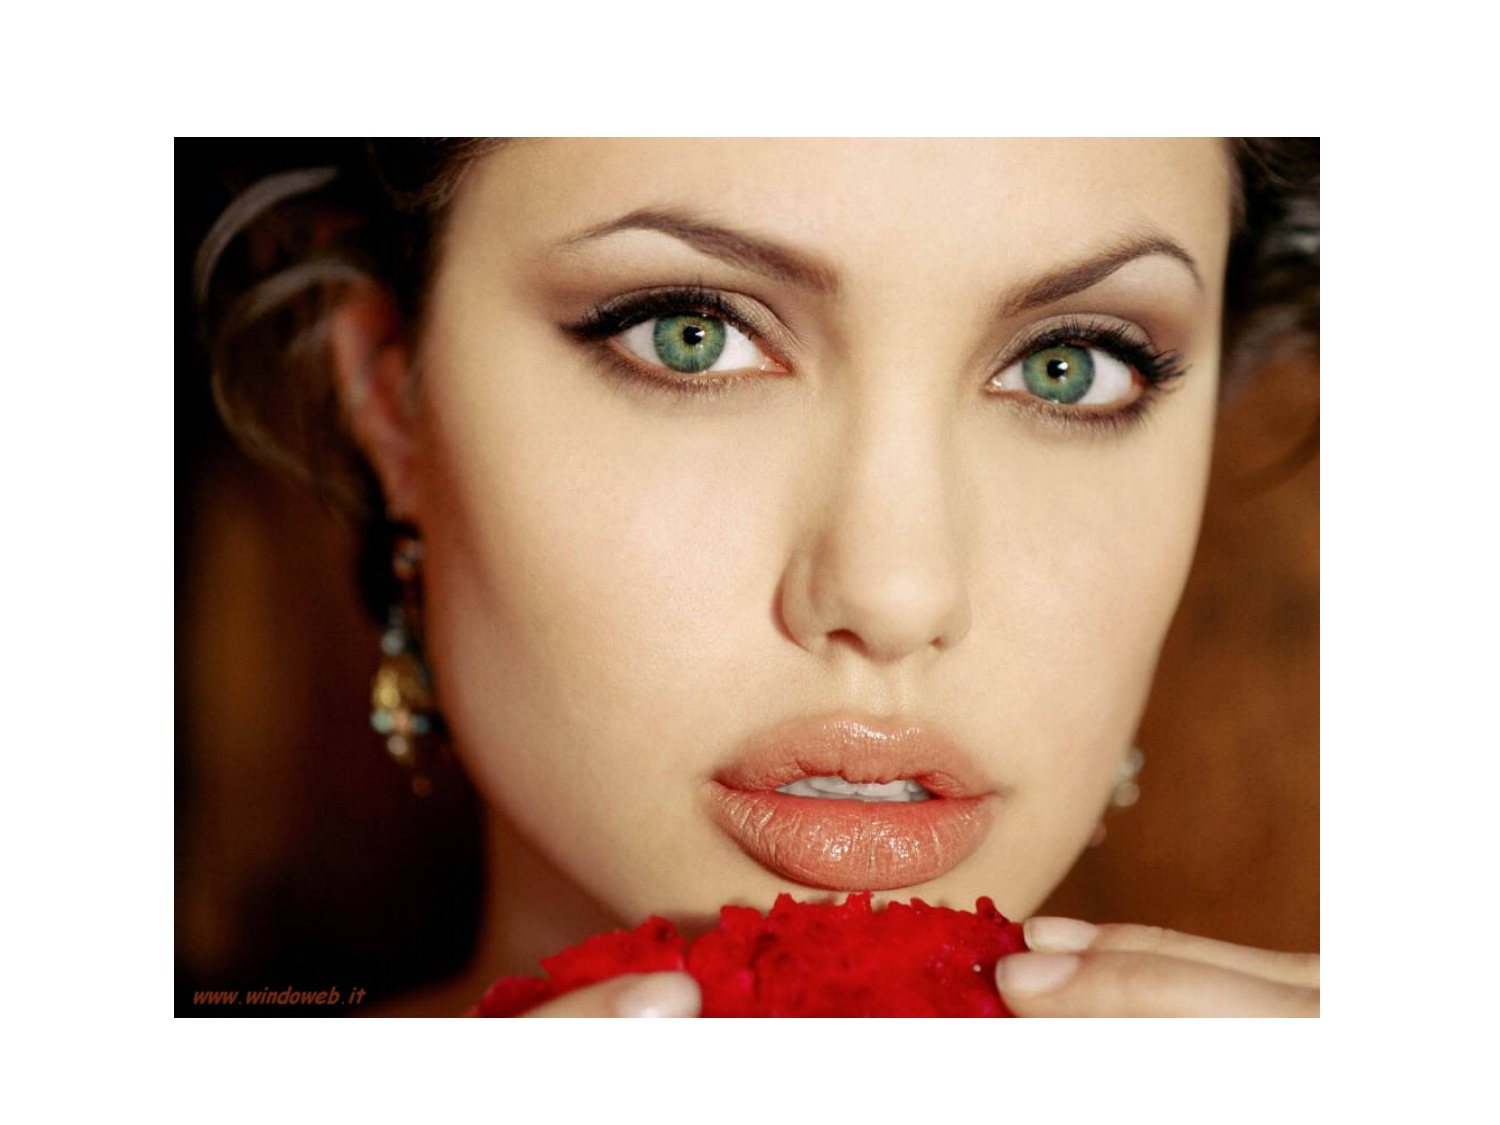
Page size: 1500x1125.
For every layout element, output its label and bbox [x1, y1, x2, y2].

list [174, 137, 1321, 1018]
